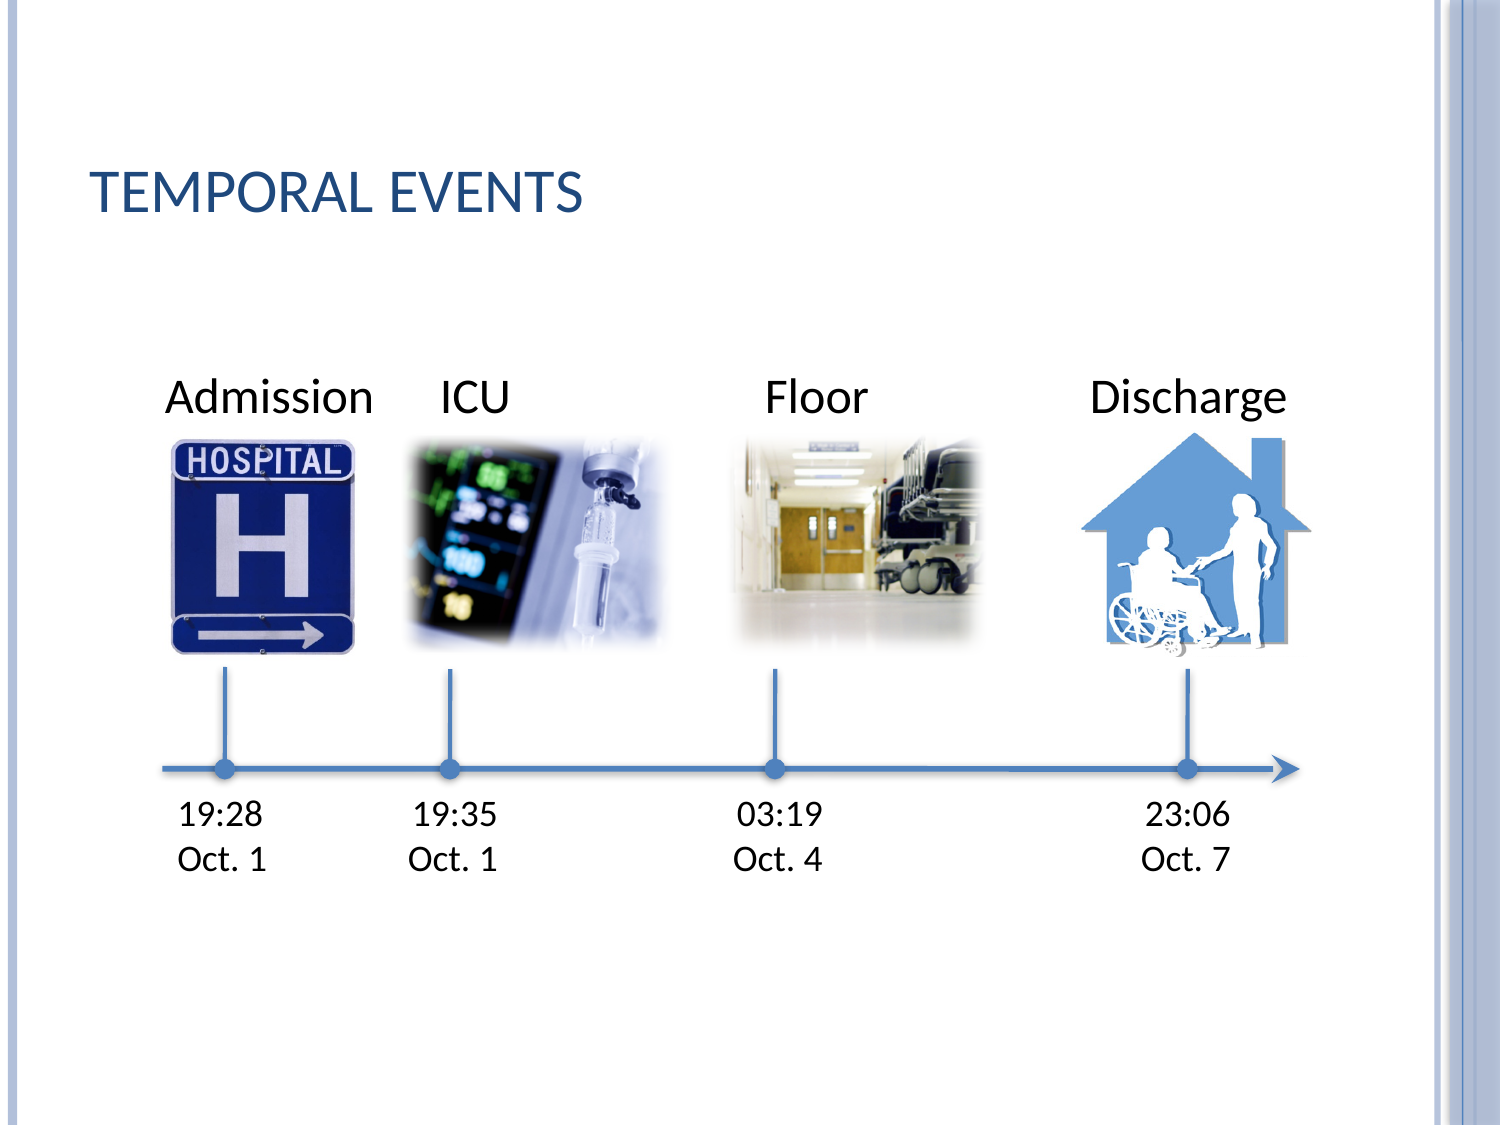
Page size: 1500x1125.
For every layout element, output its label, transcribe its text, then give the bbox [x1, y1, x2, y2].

text_box 23:06 Oct. 7 [1125, 781, 1246, 887]
picture [1061, 418, 1313, 657]
text_box 03:19 Oct. 4 [712, 781, 838, 887]
text_box Admission [150, 356, 425, 432]
text_box Floor [749, 356, 888, 429]
picture [399, 430, 676, 657]
text_box 19:28 Oct. 1 [162, 781, 288, 887]
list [161, 430, 364, 664]
text_box 19:35 Oct. 1 [387, 781, 513, 887]
text_box ICU [425, 356, 563, 428]
picture [724, 431, 988, 657]
text_box Discharge [1074, 356, 1325, 432]
title Temporal Events [75, 45, 1300, 233]
